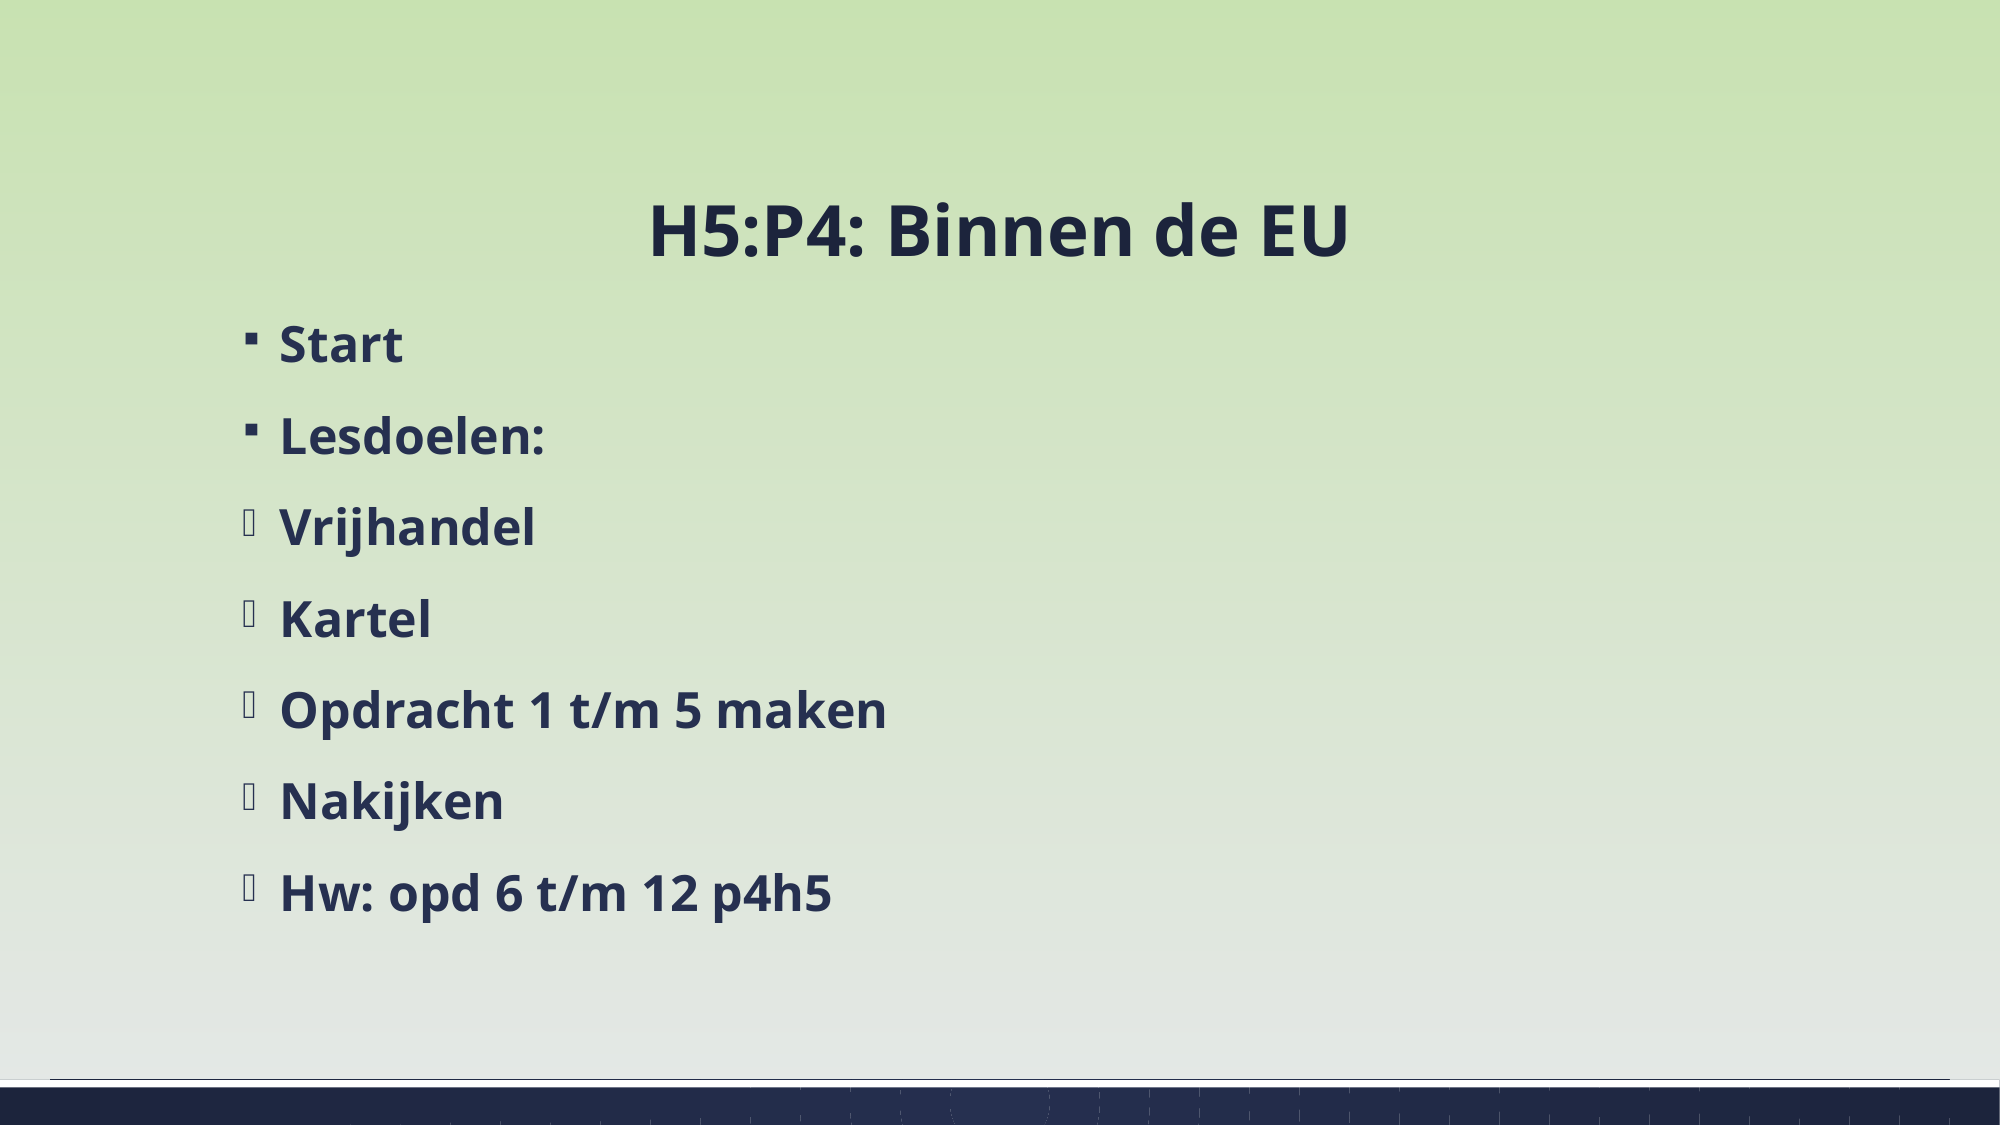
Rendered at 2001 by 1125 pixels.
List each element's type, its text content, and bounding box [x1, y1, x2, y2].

title H5:P4: Binnen de EU [219, 76, 1780, 279]
list Start Lesdoelen: Vrijhandel Kartel Opdracht 1 t/m 5 maken Nakijken Hw: opd 6 t/m 12 p4h5 [219, 311, 1780, 990]
